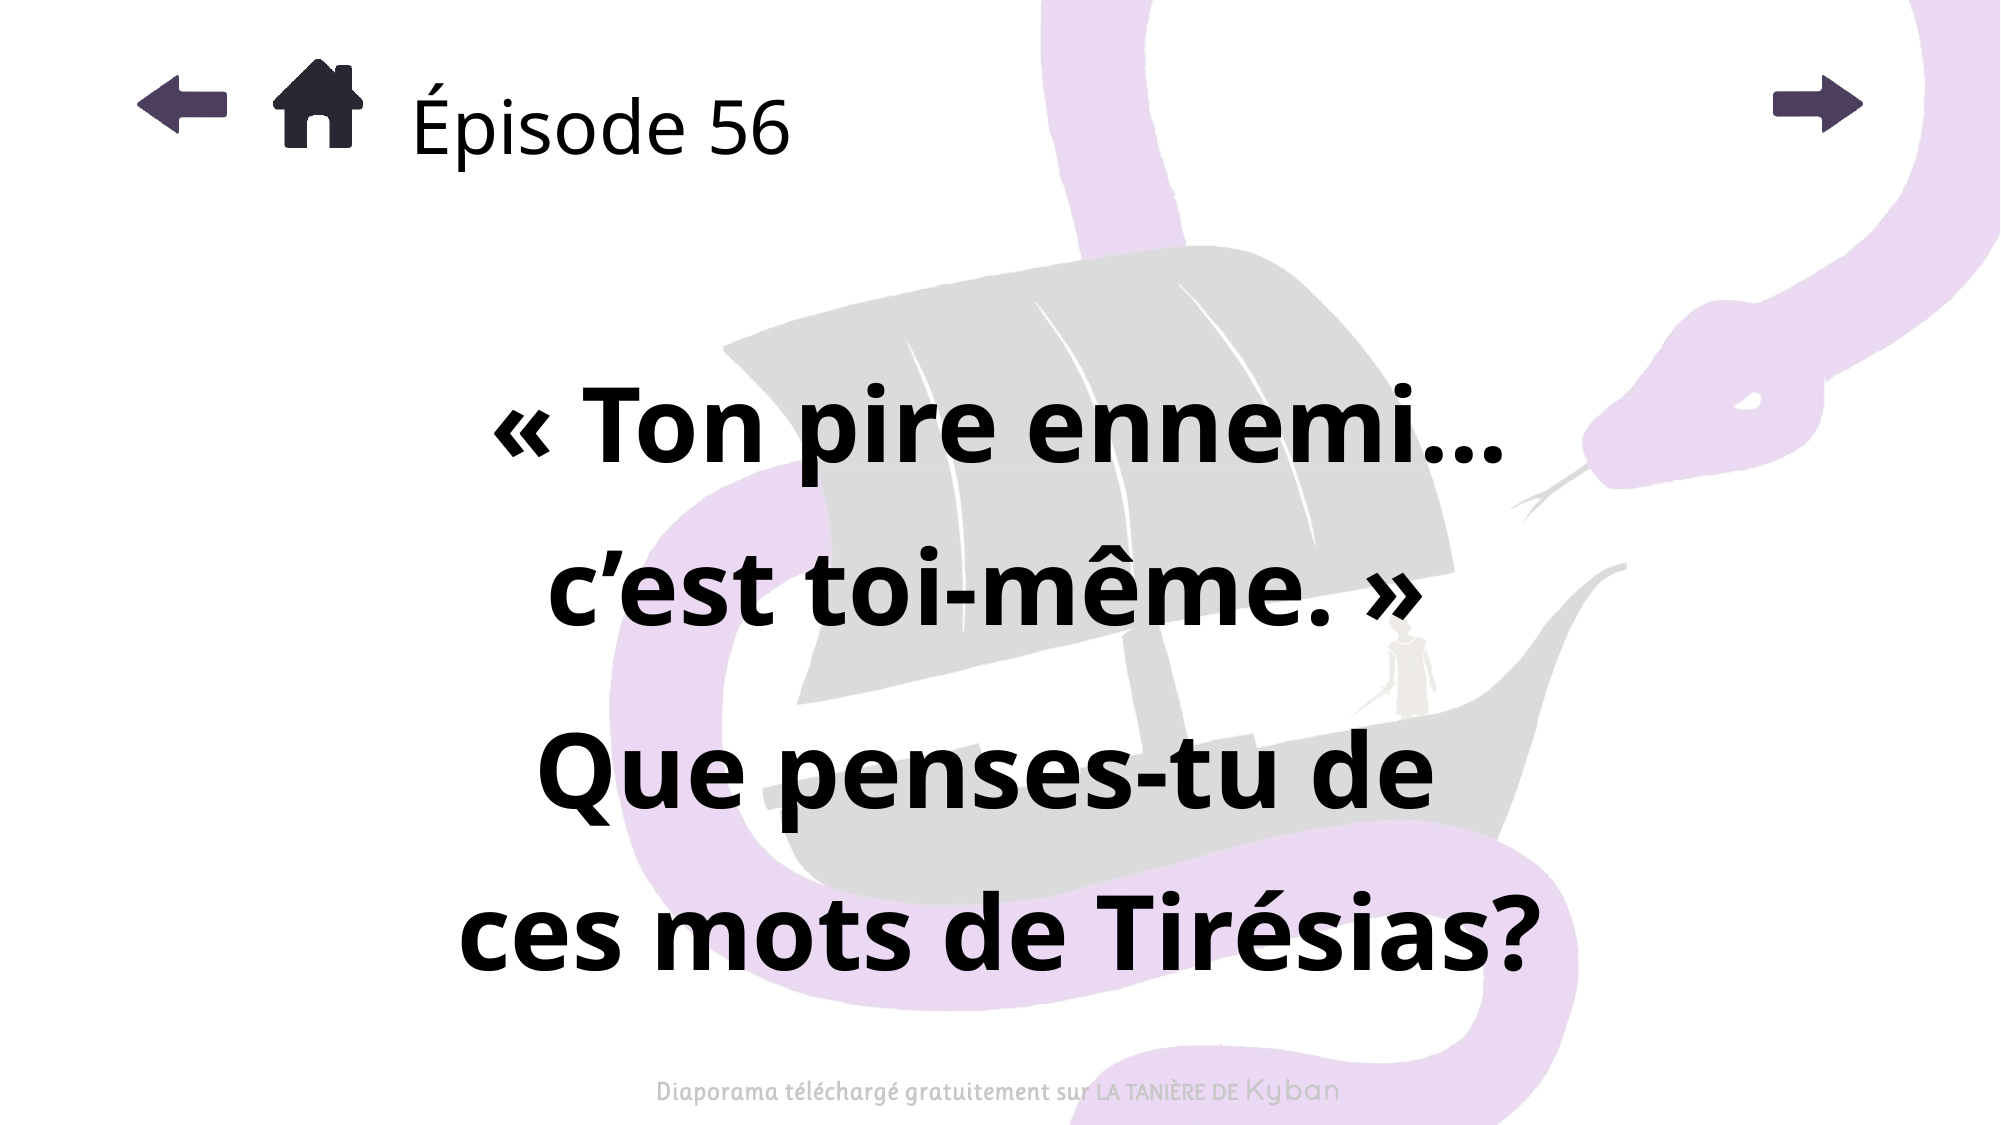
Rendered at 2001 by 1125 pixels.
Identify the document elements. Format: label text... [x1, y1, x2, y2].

title Épisode 56 [395, 59, 1863, 202]
list « Ton pire ennemi... c’est toi-même. » Que penses-tu de ces mots de Tirésias? [137, 299, 1863, 1014]
picture [0, 0, 2001, 1125]
